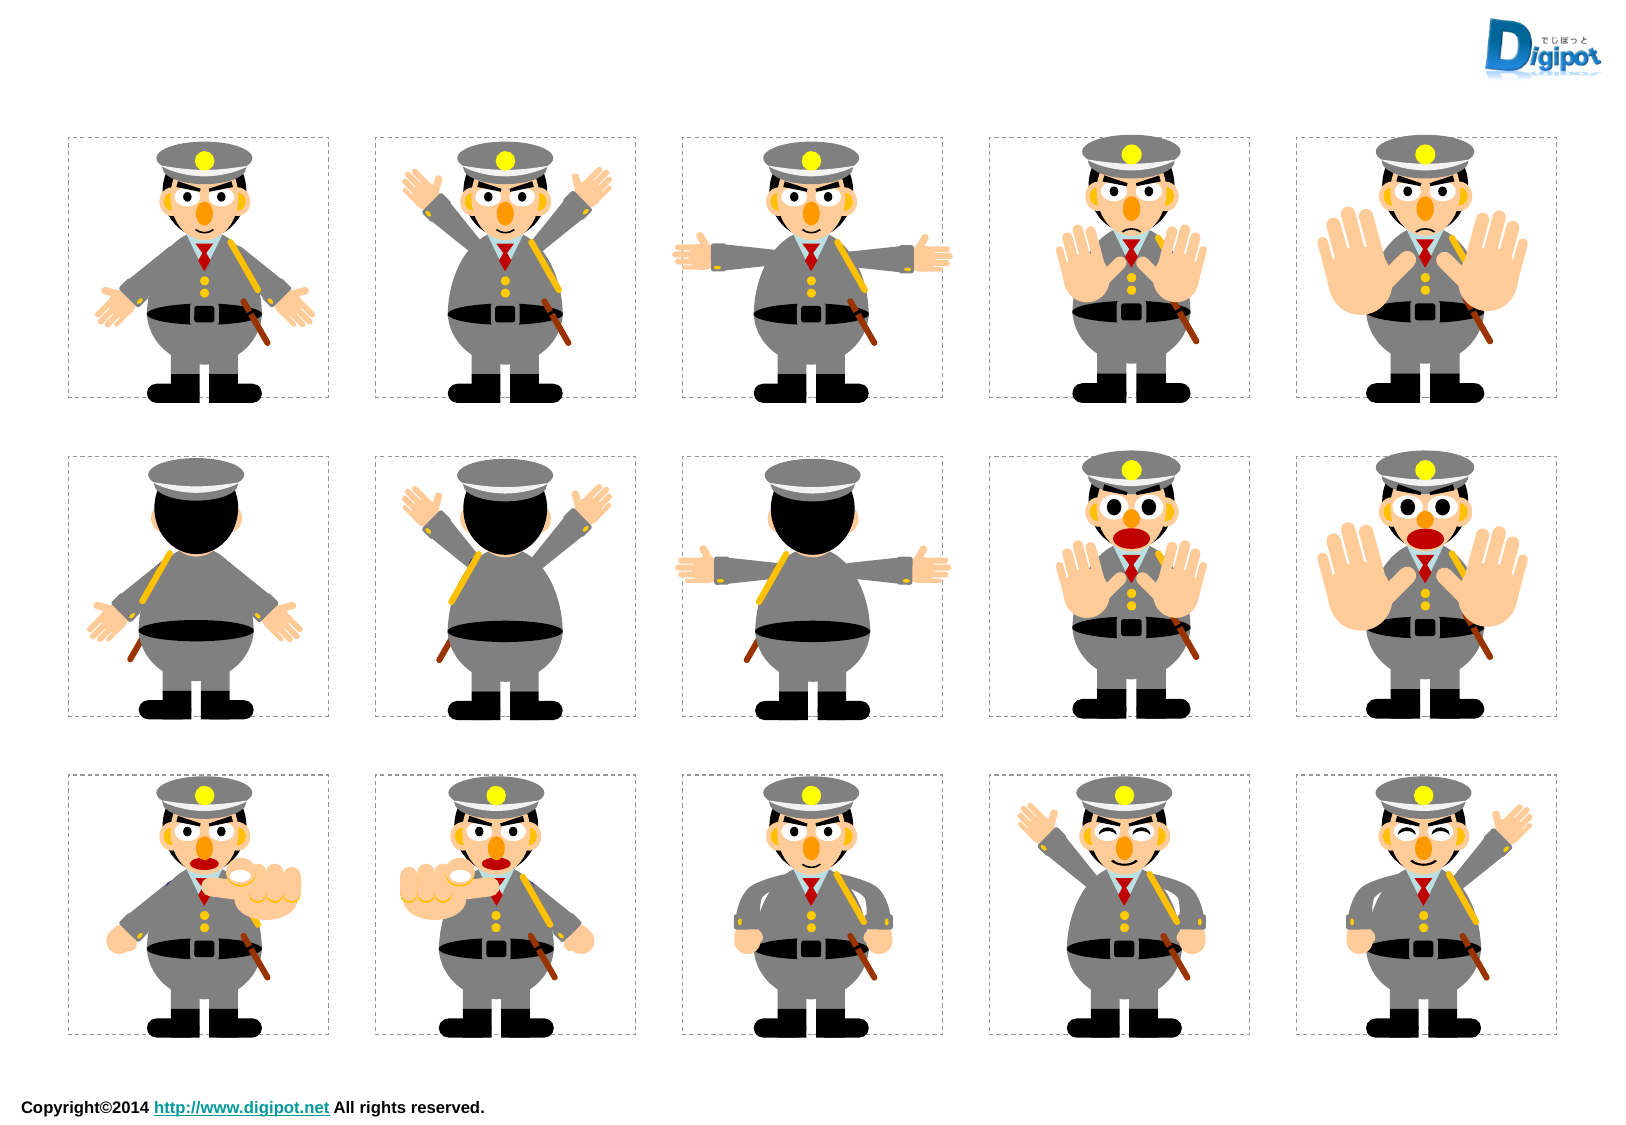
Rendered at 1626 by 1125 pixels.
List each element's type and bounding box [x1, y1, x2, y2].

text_box [1059, 450, 1204, 719]
text_box [72, 457, 283, 720]
text_box [426, 458, 623, 721]
text_box [675, 458, 952, 721]
text_box [1322, 450, 1524, 719]
text_box [671, 141, 953, 404]
text_box [1338, 776, 1543, 1038]
text_box [399, 776, 604, 1038]
text_box [1059, 134, 1204, 404]
text_box [79, 141, 296, 404]
text_box [725, 776, 901, 1038]
text_box [96, 776, 301, 1038]
text_box [426, 141, 623, 404]
text_box [1322, 134, 1524, 404]
text_box [1041, 776, 1214, 1038]
picture [1485, 18, 1602, 82]
